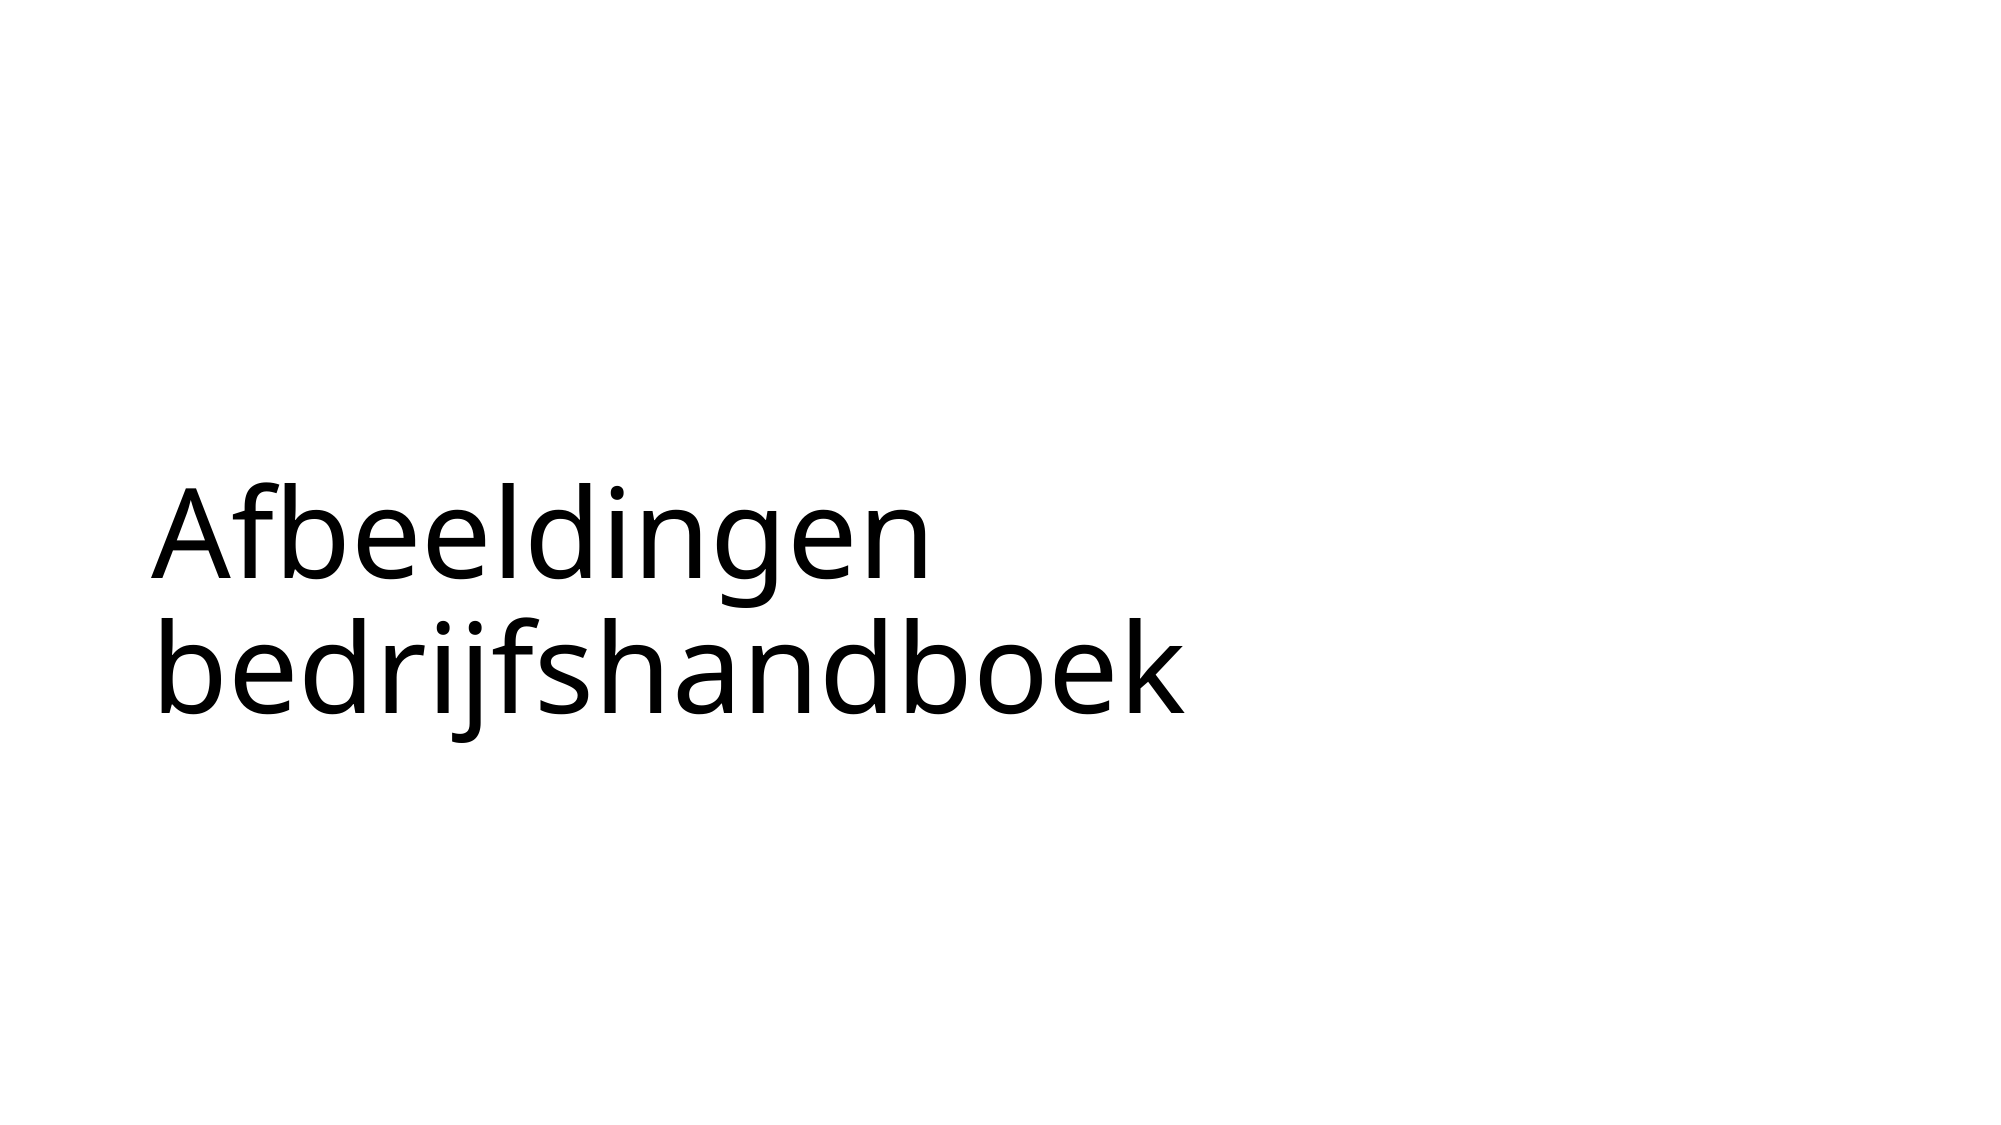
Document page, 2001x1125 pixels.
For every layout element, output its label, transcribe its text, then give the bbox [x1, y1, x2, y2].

title Afbeeldingen bedrijfshandboek [136, 280, 1862, 749]
